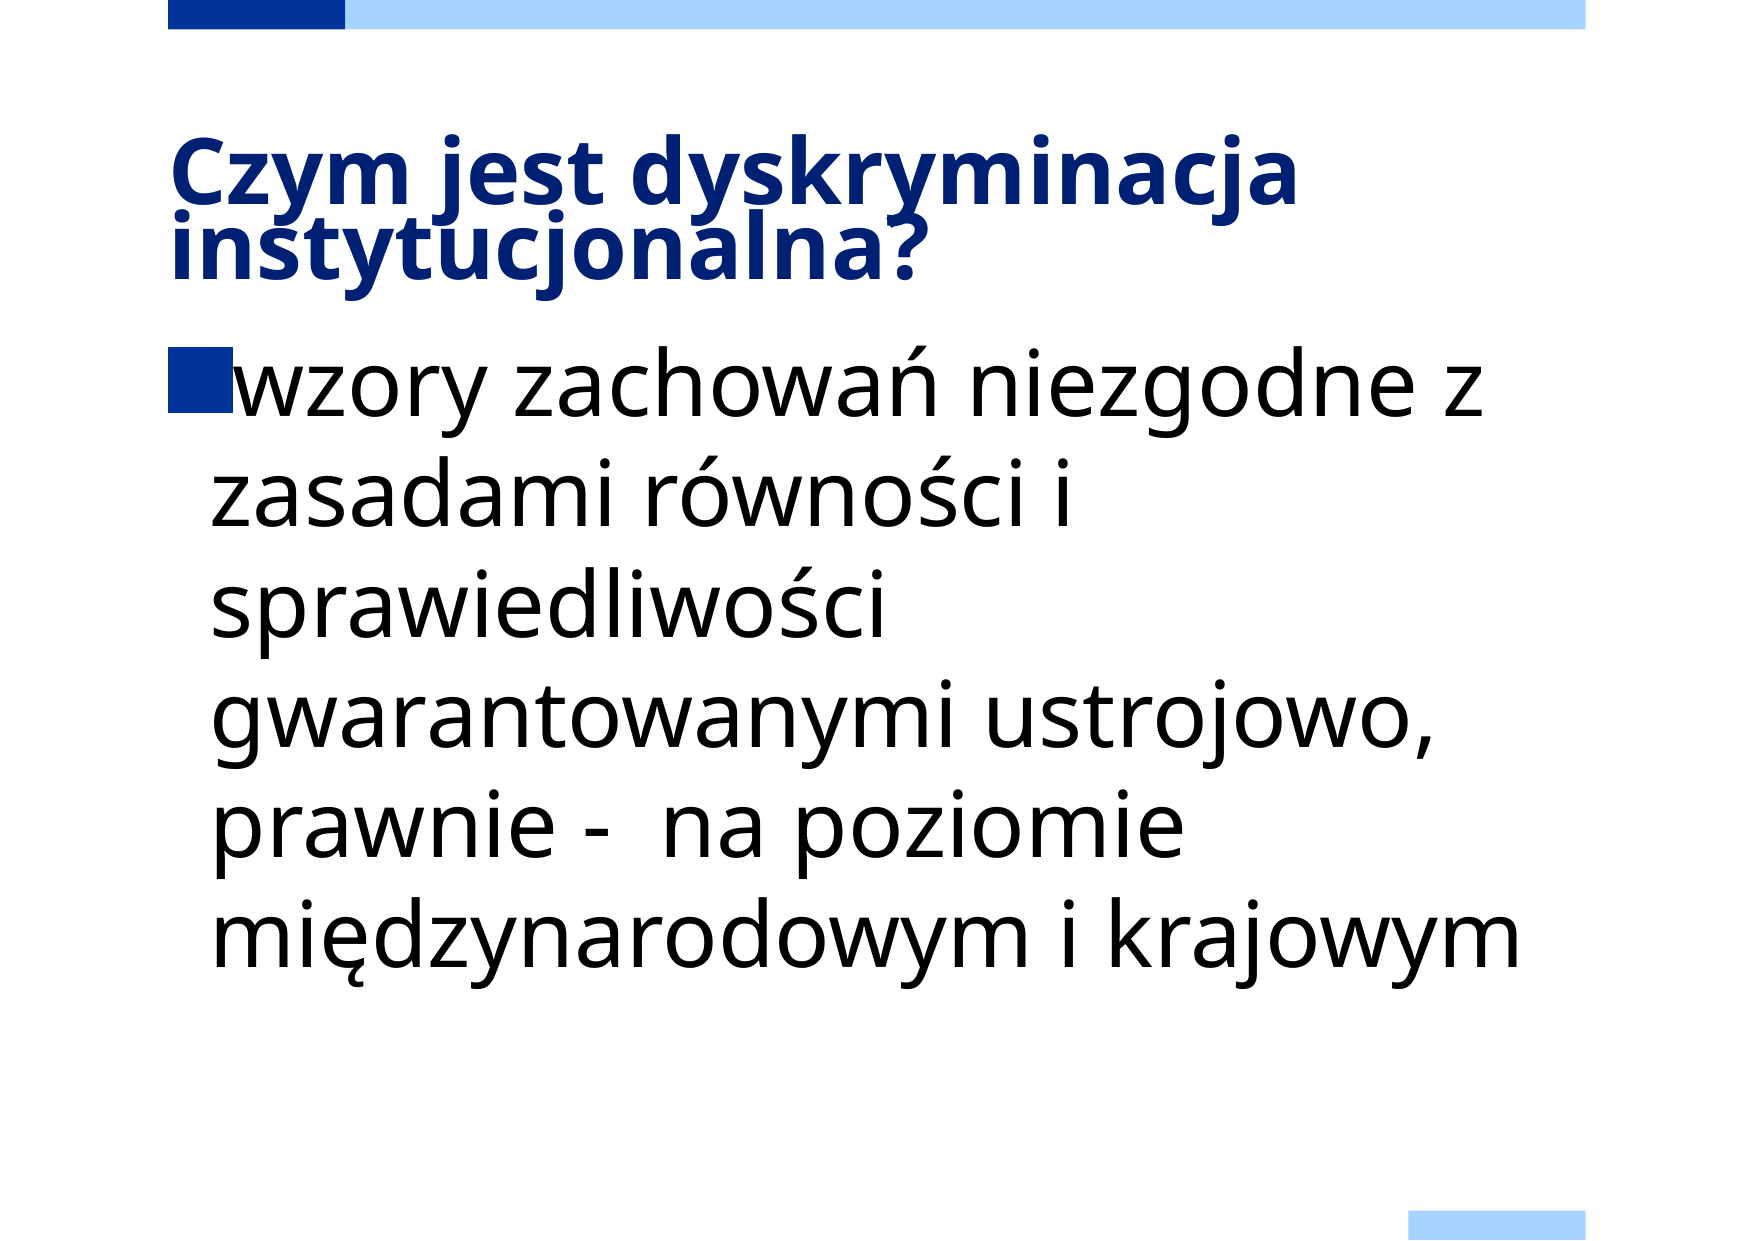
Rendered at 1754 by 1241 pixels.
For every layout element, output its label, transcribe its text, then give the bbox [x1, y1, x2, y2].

list wzory zachowań niezgodne z zasadami równości i sprawiedliwości gwarantowanymi ustrojowo, prawnie - na poziomie międzynarodowym i krajowym [168, 324, 1586, 1093]
picture [168, 347, 233, 413]
title Czym jest dyskryminacja instytucjonalna? [168, 147, 1586, 324]
